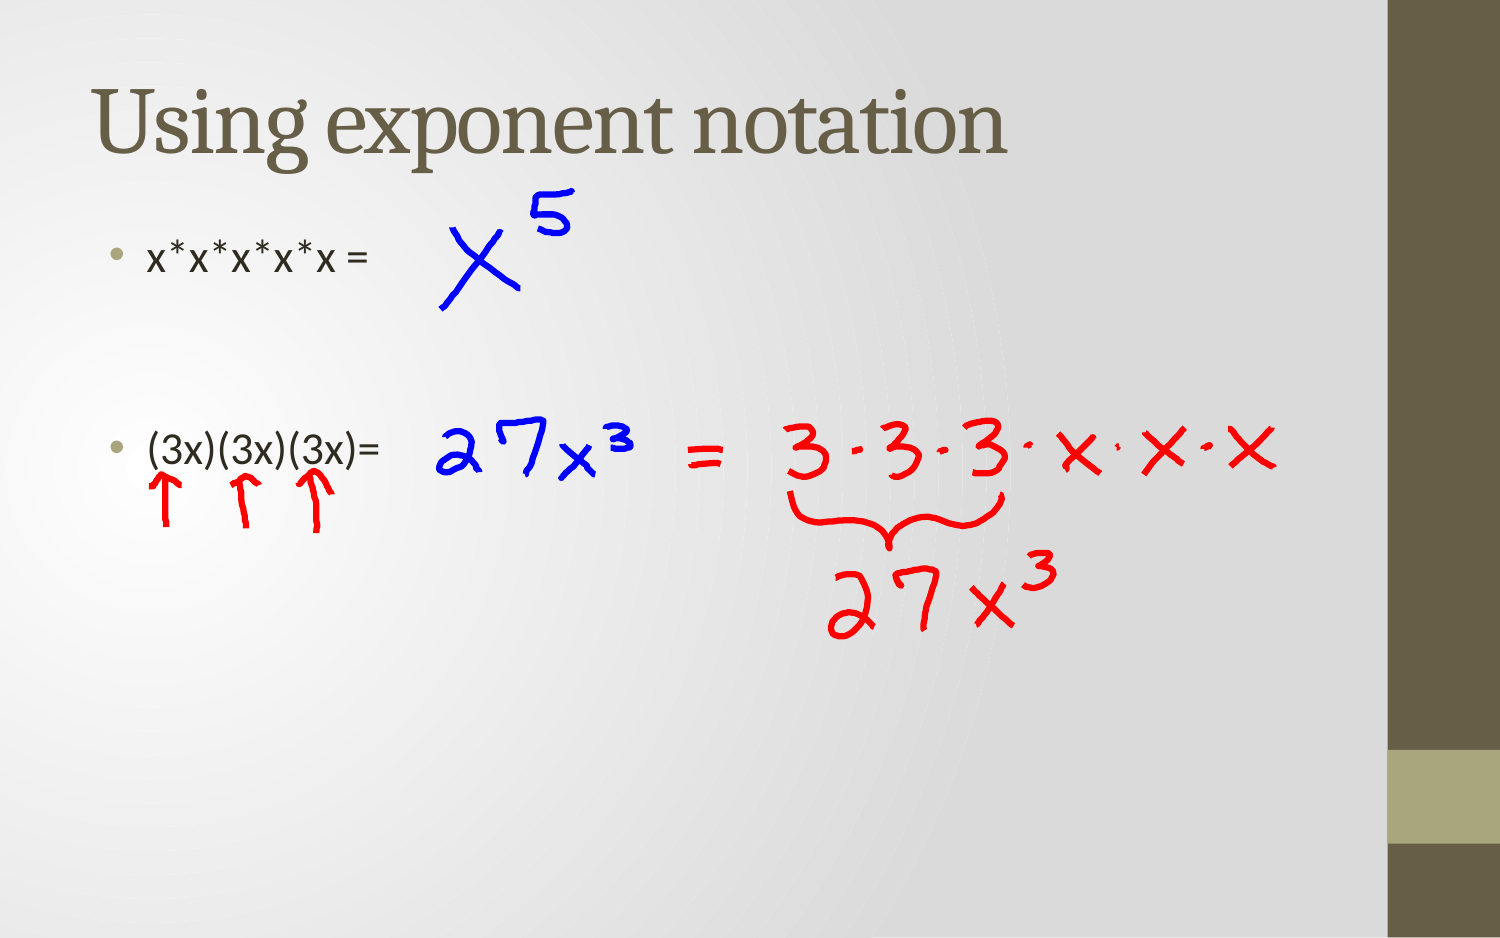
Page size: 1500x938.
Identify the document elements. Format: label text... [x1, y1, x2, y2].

text_box [1228, 427, 1250, 450]
text_box [851, 447, 862, 453]
text_box [164, 486, 168, 528]
text_box [963, 419, 1006, 475]
text_box [788, 490, 1003, 550]
text_box [480, 256, 521, 290]
text_box [829, 573, 875, 638]
text_box [561, 444, 578, 459]
text_box [894, 567, 938, 631]
text_box [991, 606, 1015, 627]
title Using exponent notation [75, 37, 1325, 194]
text_box [230, 474, 260, 487]
text_box [687, 447, 724, 451]
list x*x*x*x*x = (3x)(3x)(3x)= [75, 218, 1325, 875]
text_box [690, 461, 721, 467]
text_box [148, 473, 182, 488]
text_box [975, 582, 1005, 626]
text_box [451, 227, 482, 260]
text_box [1022, 552, 1055, 590]
text_box [310, 488, 319, 534]
text_box [439, 231, 503, 311]
text_box [1057, 432, 1077, 454]
text_box [1202, 444, 1211, 449]
text_box [1165, 450, 1185, 465]
text_box [1142, 426, 1186, 476]
text_box [1143, 432, 1164, 450]
text_box [1249, 450, 1275, 468]
text_box [580, 459, 596, 476]
text_box [498, 418, 545, 476]
text_box [438, 430, 481, 474]
text_box [784, 425, 828, 478]
text_box [604, 424, 632, 450]
text_box [297, 470, 333, 495]
text_box [1229, 427, 1273, 468]
text_box [970, 586, 990, 605]
text_box [881, 423, 921, 478]
text_box [1064, 436, 1095, 471]
text_box [532, 190, 573, 235]
text_box [238, 486, 248, 529]
text_box [1077, 454, 1101, 475]
text_box [561, 444, 591, 477]
text_box [938, 448, 947, 453]
